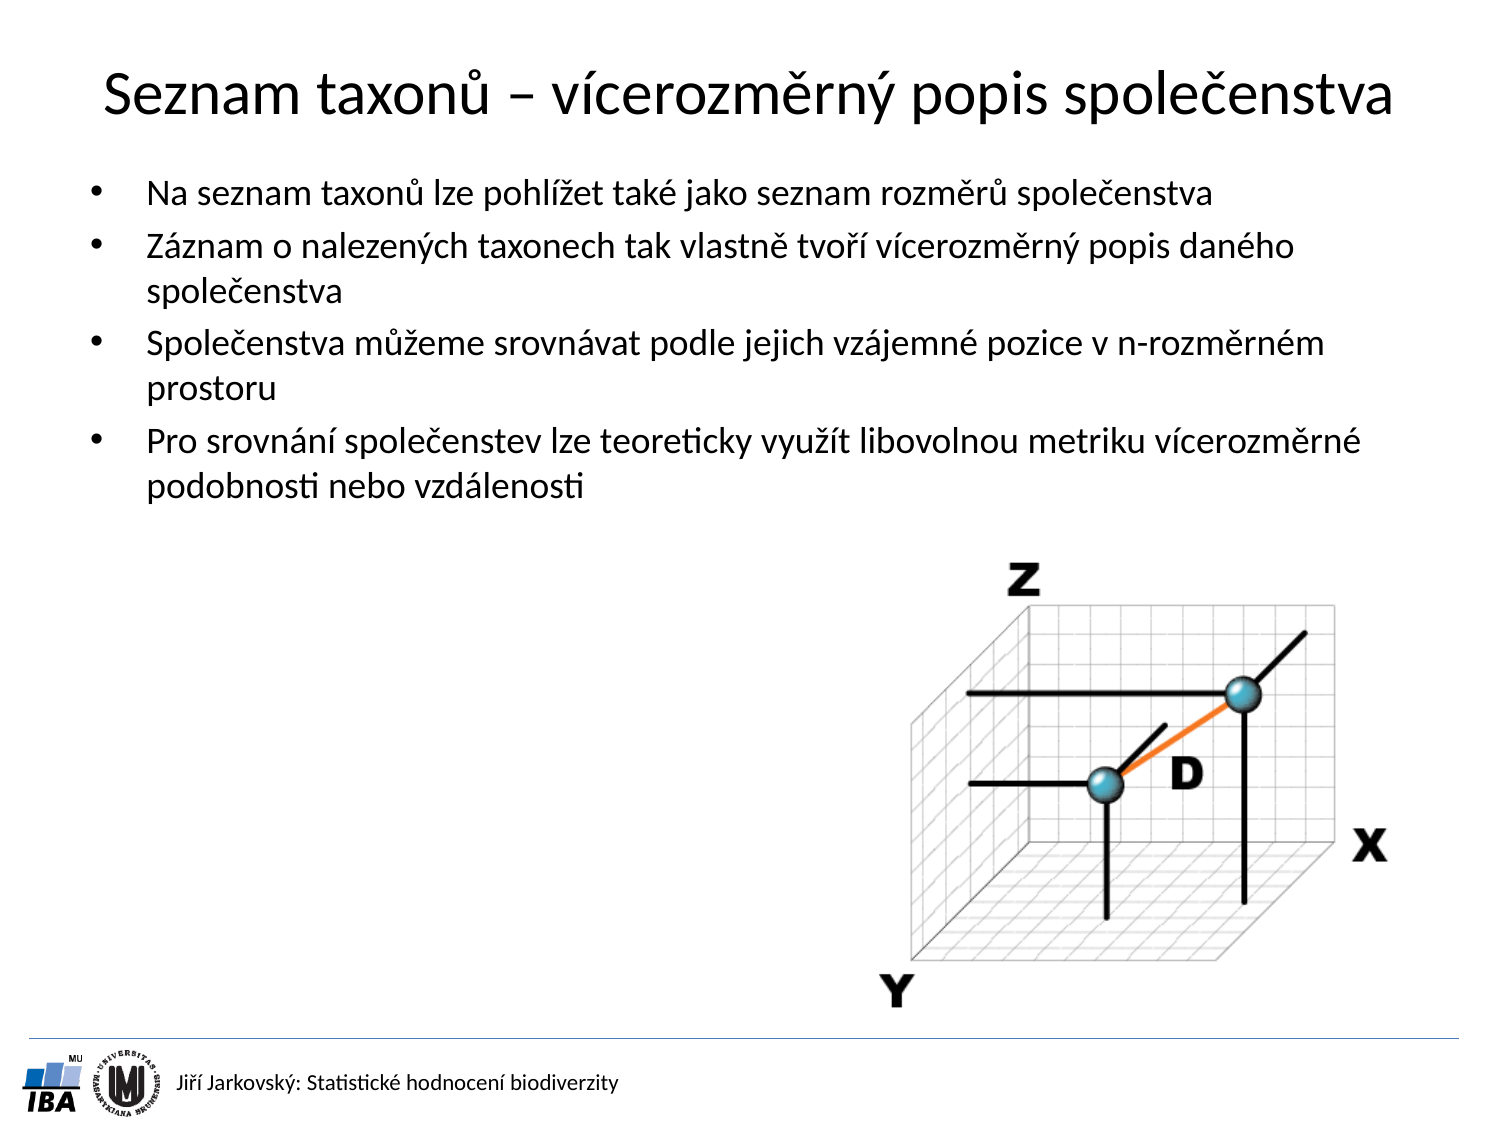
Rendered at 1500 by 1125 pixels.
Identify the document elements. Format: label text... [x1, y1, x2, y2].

list Na seznam taxonů lze pohlížet také jako seznam rozměrů společenstva Záznam o nalezených taxonech tak vlastně tvoří vícerozměrný popis daného společenstva Společenstva můžeme srovnávat podle jejich vzájemné pozice v n-rozměrném prostoru Pro srovnání společenstev lze teoreticky využít libovolnou metriku vícerozměrné podobnosti nebo vzdálenosti [75, 160, 1425, 1005]
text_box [879, 550, 1389, 1022]
title Seznam taxonů – vícerozměrný popis společenstva [75, 42, 1425, 135]
picture [22, 1055, 82, 1112]
picture [93, 1050, 160, 1117]
